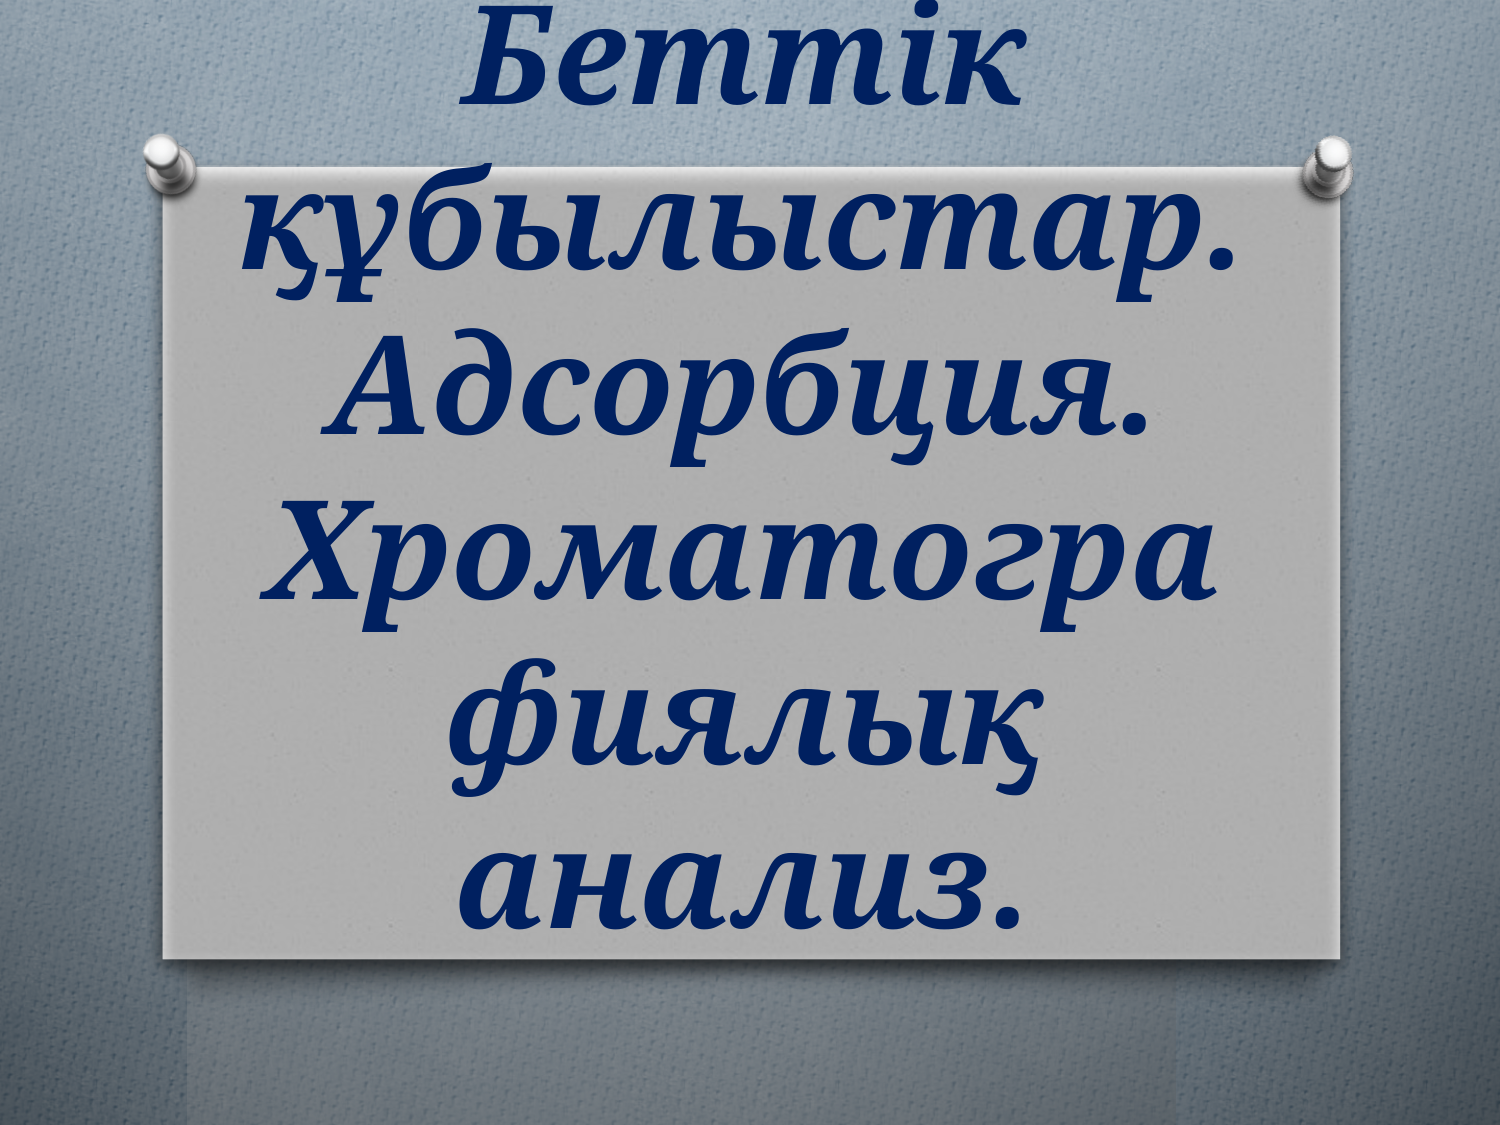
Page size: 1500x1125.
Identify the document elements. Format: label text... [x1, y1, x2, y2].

title Беттік құбылыстар.Адсорбция. Хроматографиялық анализ. [194, 160, 1294, 965]
picture [112, 102, 234, 222]
picture [1274, 109, 1396, 230]
